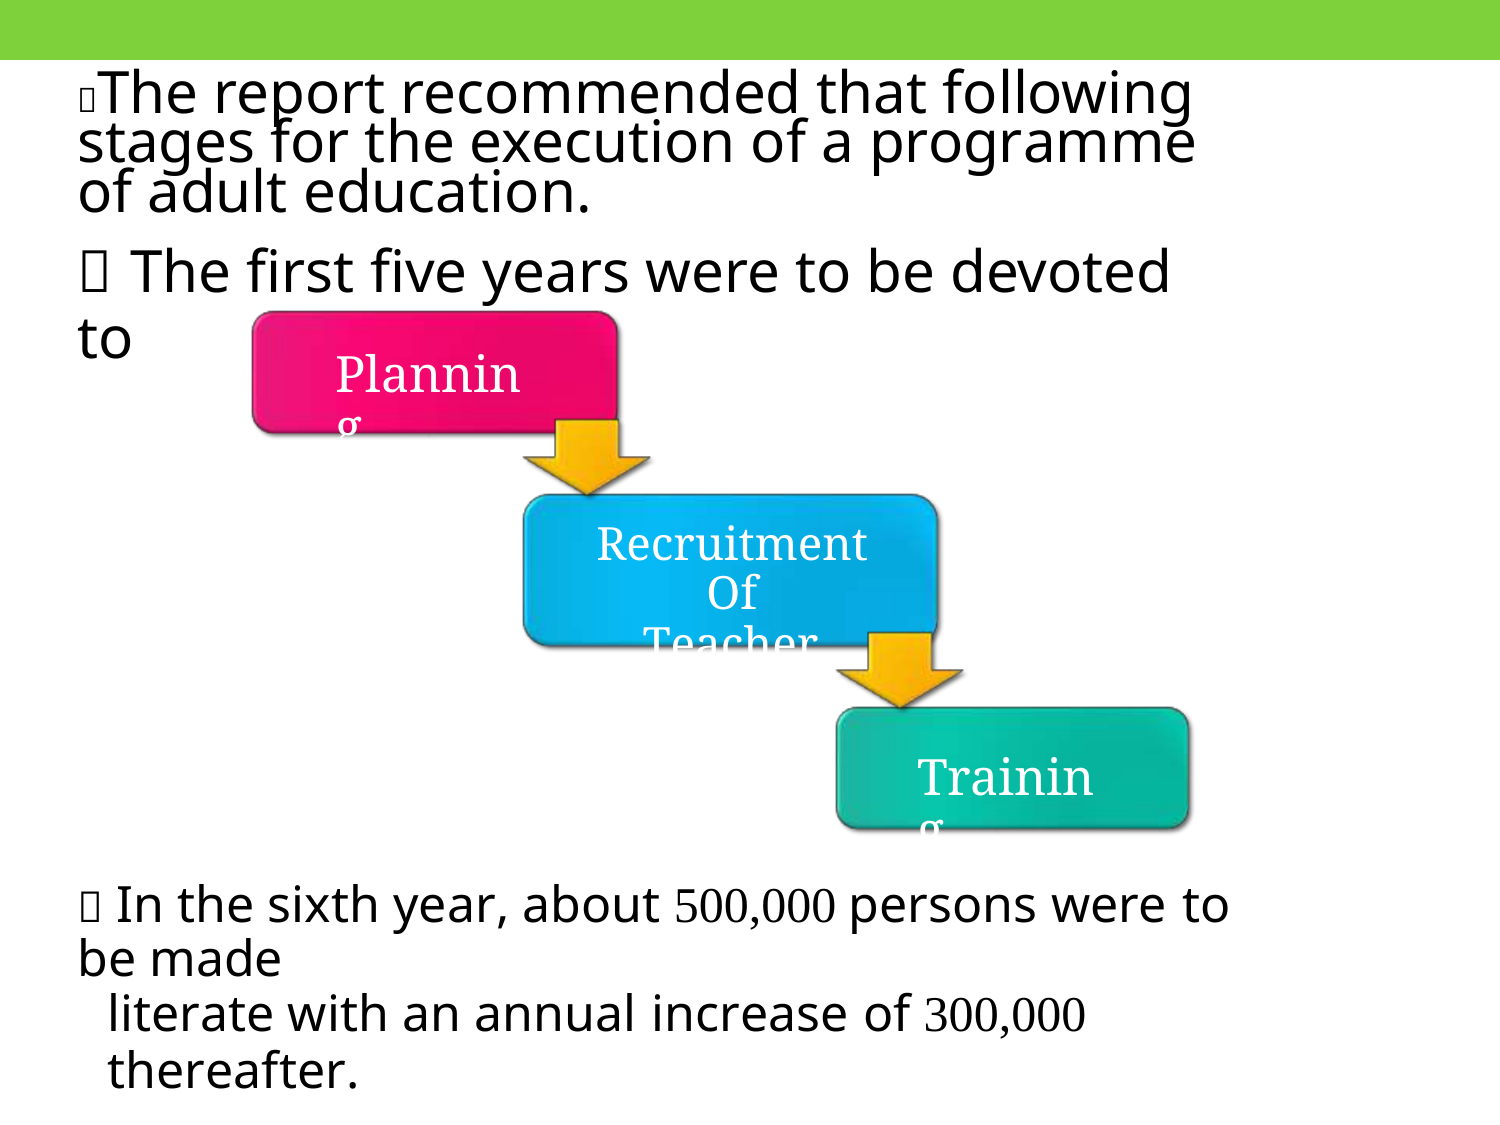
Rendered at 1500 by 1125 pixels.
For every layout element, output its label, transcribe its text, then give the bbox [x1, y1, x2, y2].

text_box [833, 704, 1198, 846]
text_box [520, 491, 947, 663]
text_box [520, 416, 660, 505]
text_box Planning [333, 348, 544, 403]
text_box [249, 308, 627, 443]
text_box [0, 0, 1500, 60]
text_box The report recommended that following stages for the execution of a programme of adult education.  The first five years were to be devoted to [75, 75, 1238, 262]
text_box Training [914, 751, 1118, 806]
text_box [833, 629, 973, 718]
text_box  In the sixth year, about 500,000 persons were to be made literate with an annual increase of 300,000 thereafter. [75, 879, 1260, 997]
text_box Recruitment Of Teachers [570, 520, 894, 626]
